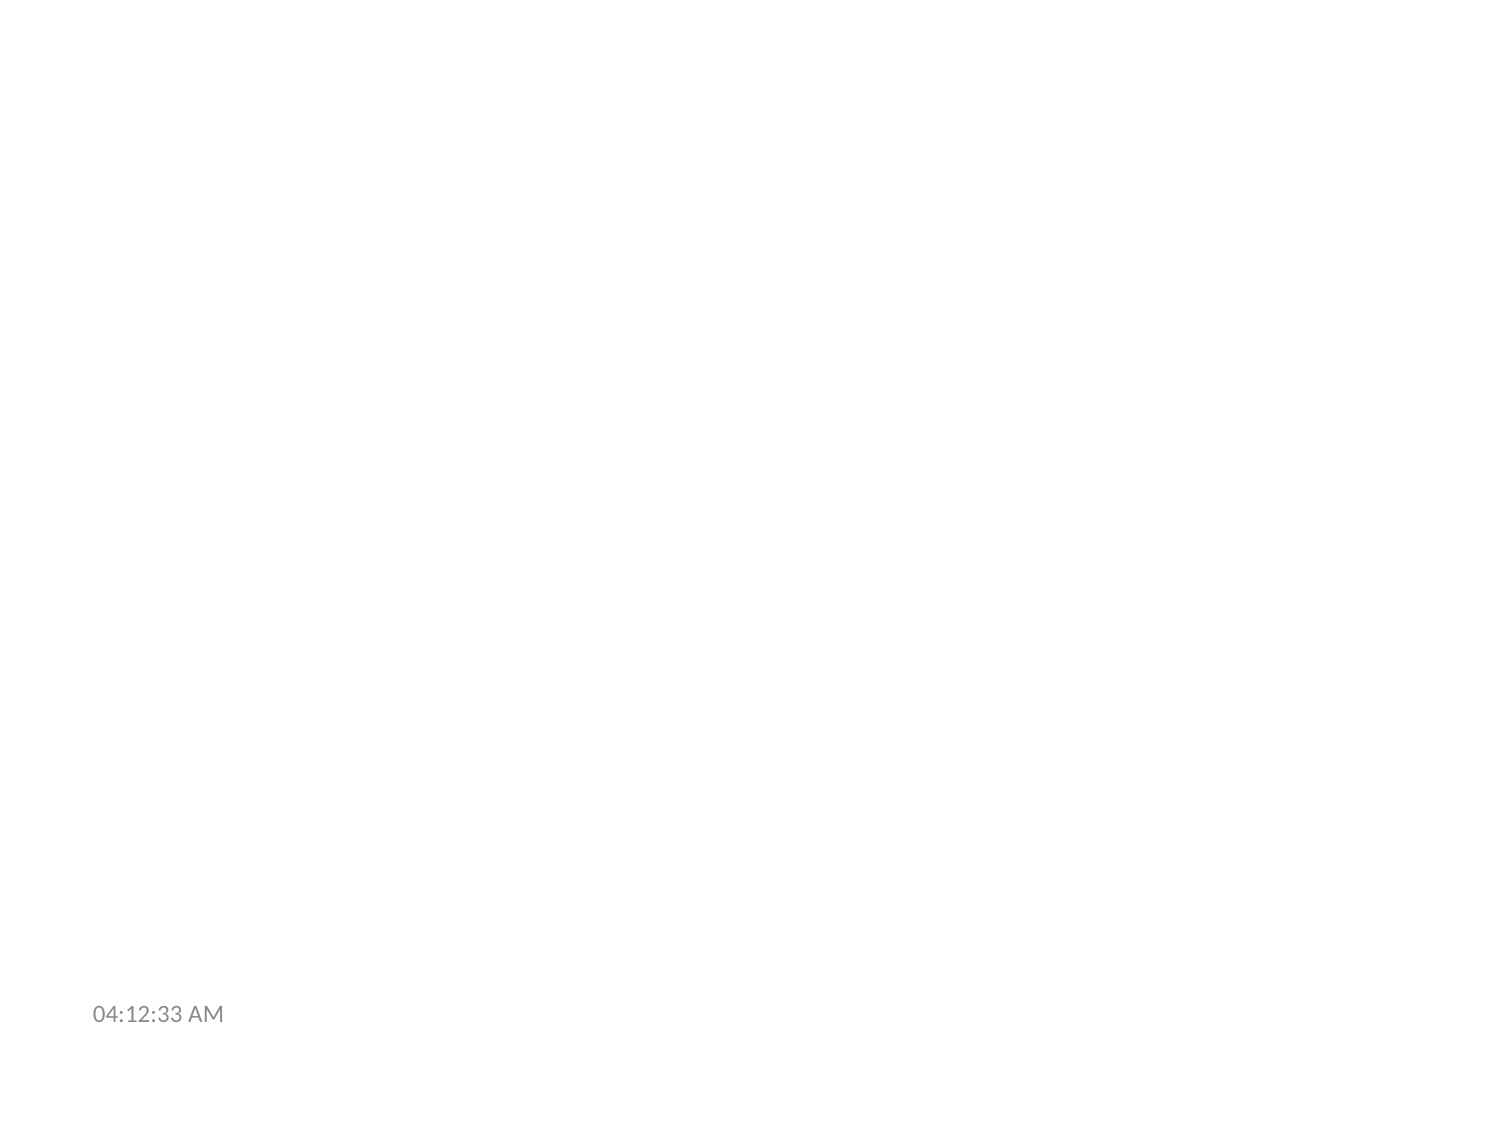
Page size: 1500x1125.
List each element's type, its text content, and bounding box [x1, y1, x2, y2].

text_box 3:35:09 PM [77, 982, 428, 1043]
